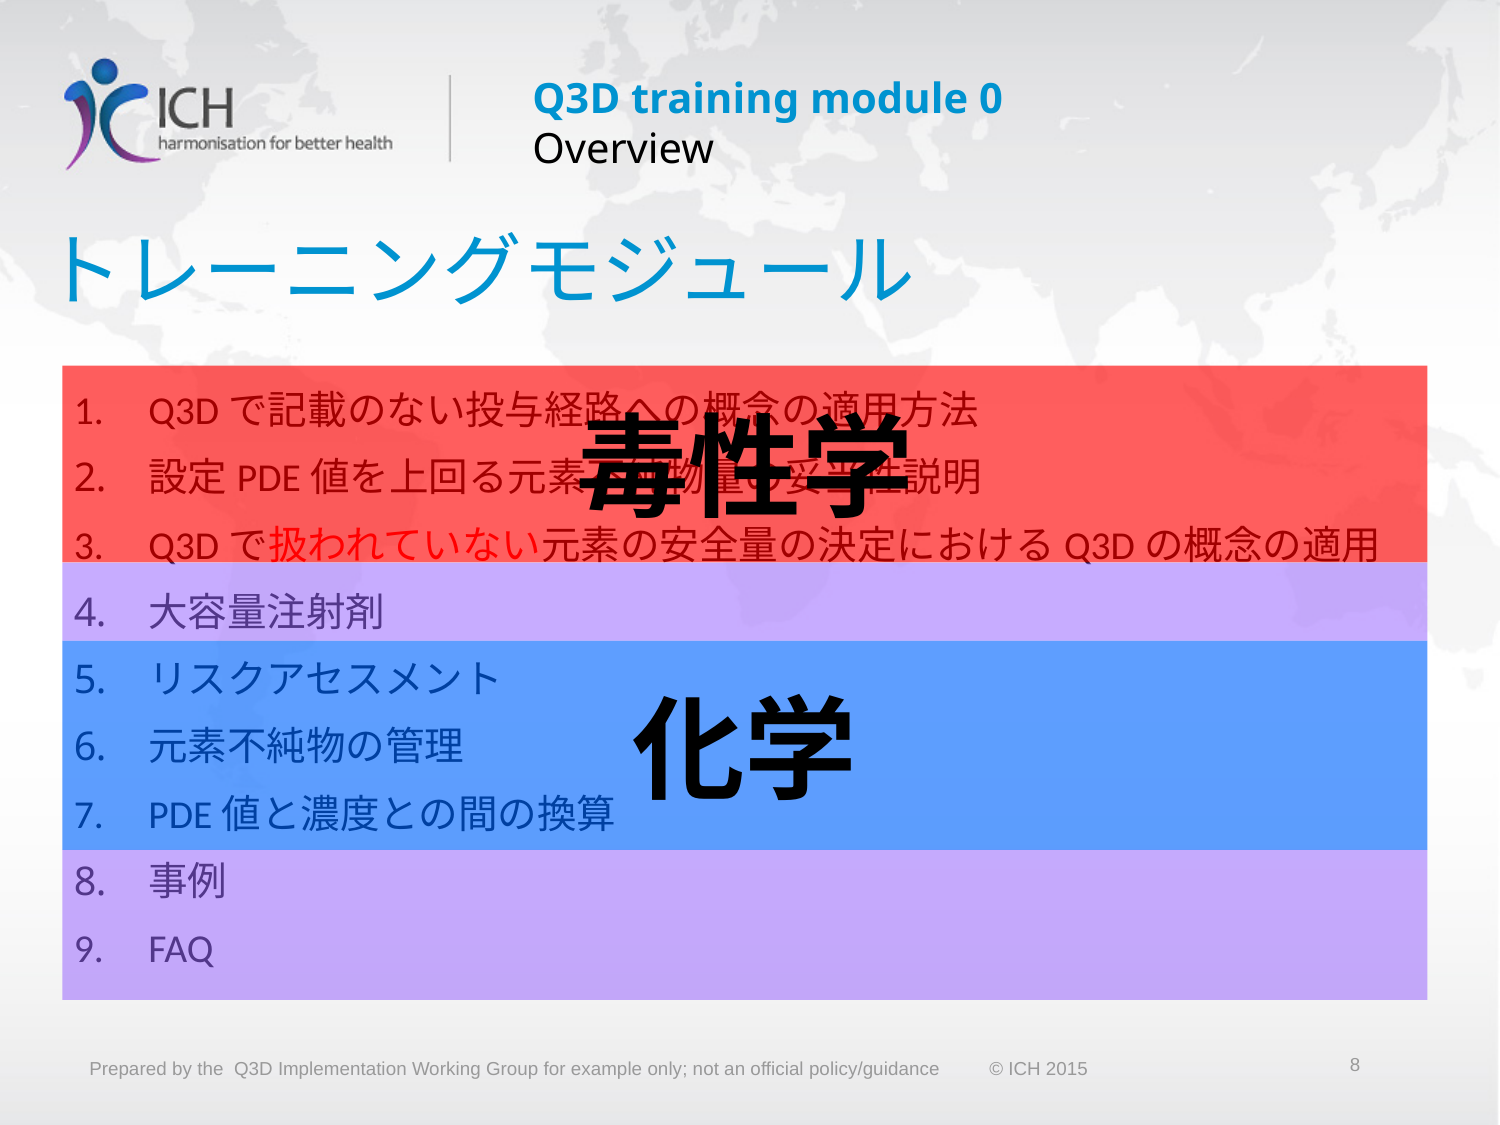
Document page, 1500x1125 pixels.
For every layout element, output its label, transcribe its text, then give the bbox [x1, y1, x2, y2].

title トレーニングモジュール [0, 212, 960, 325]
text_box 化学 [62, 643, 1428, 848]
picture [0, 0, 1500, 1125]
text_box [60, 848, 1430, 1002]
text_box [60, 560, 1430, 643]
text_box 毒性学 [62, 365, 1428, 560]
list Q3Dで記載のない投与経路への概念の適用方法 設定PDE値を上回る元素不純物量の妥当性説明 Q3Dで扱われていない元素の安全量の決定におけるQ3Dの概念の適用 大容量注射剤 リスクアセスメント 元素不純物の管理 PDE値と濃度との間の換算 事例 FAQ [58, 365, 1409, 1108]
